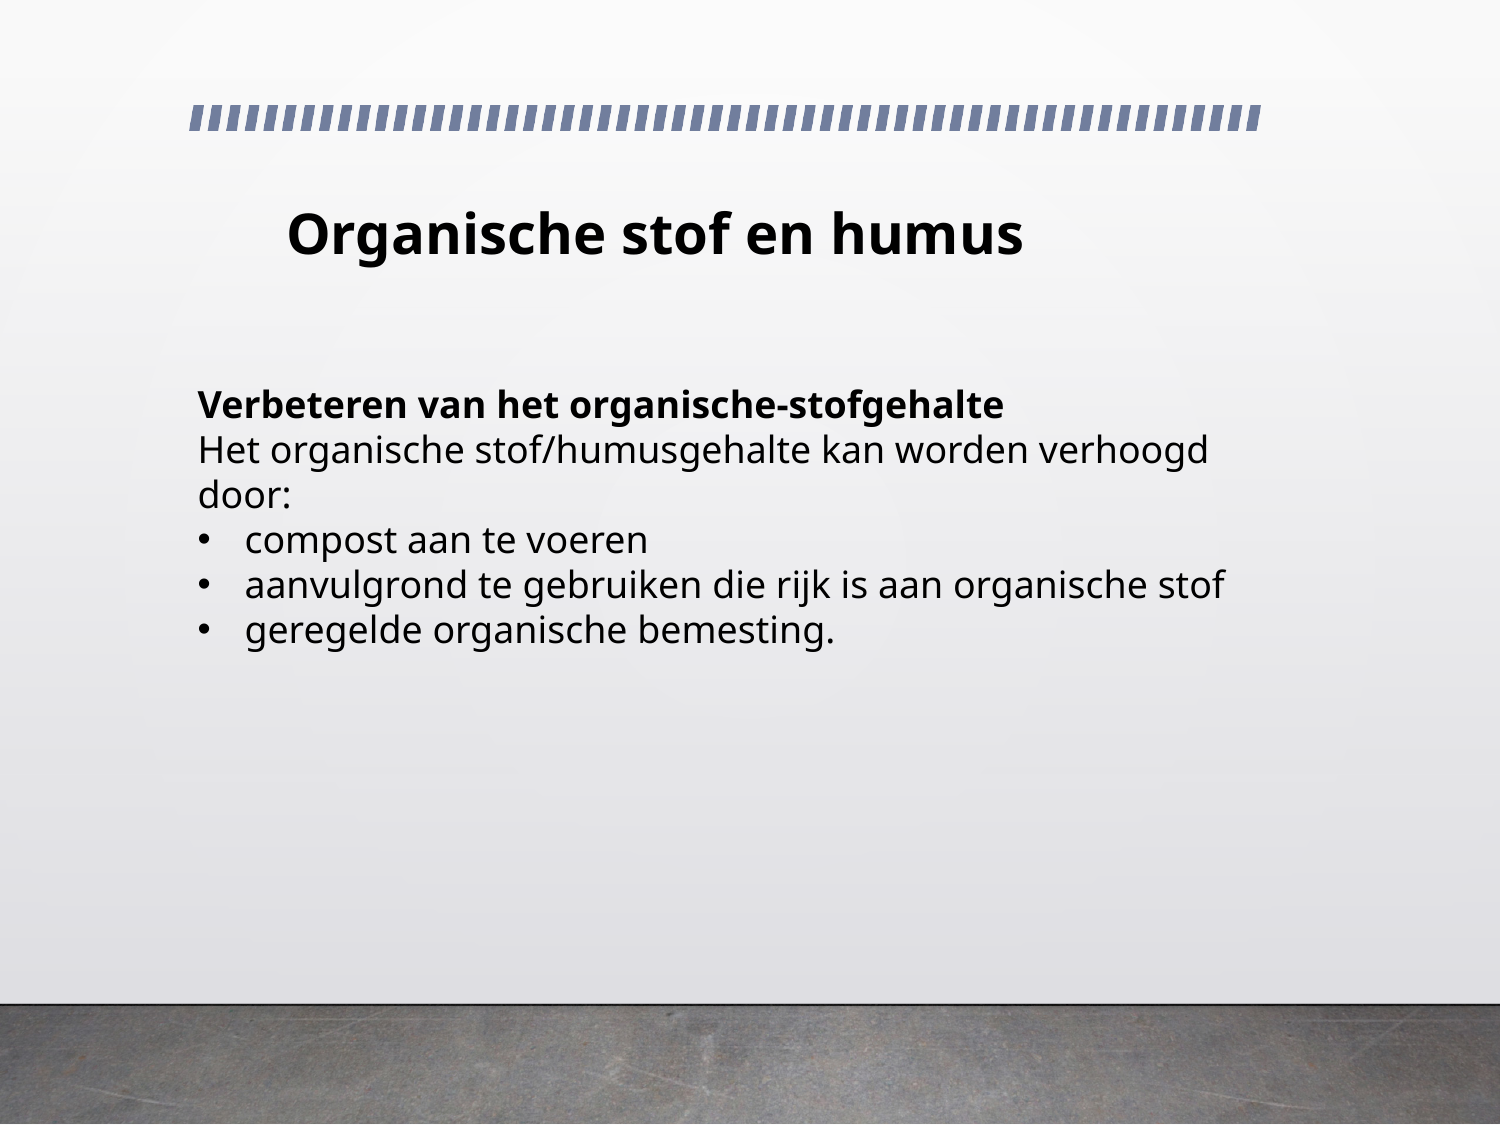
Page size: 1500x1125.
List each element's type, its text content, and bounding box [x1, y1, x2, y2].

text_box Verbeteren van het organische-stofgehalte Het organische stof/humusgehalte kan worden verhoogd door: compost aan te voeren aanvulgrond te gebruiken die rijk is aan organische stof geregelde organische bemesting. [183, 373, 1255, 659]
picture [0, 1004, 1500, 1124]
title Organische stof en humus [112, 125, 1199, 268]
